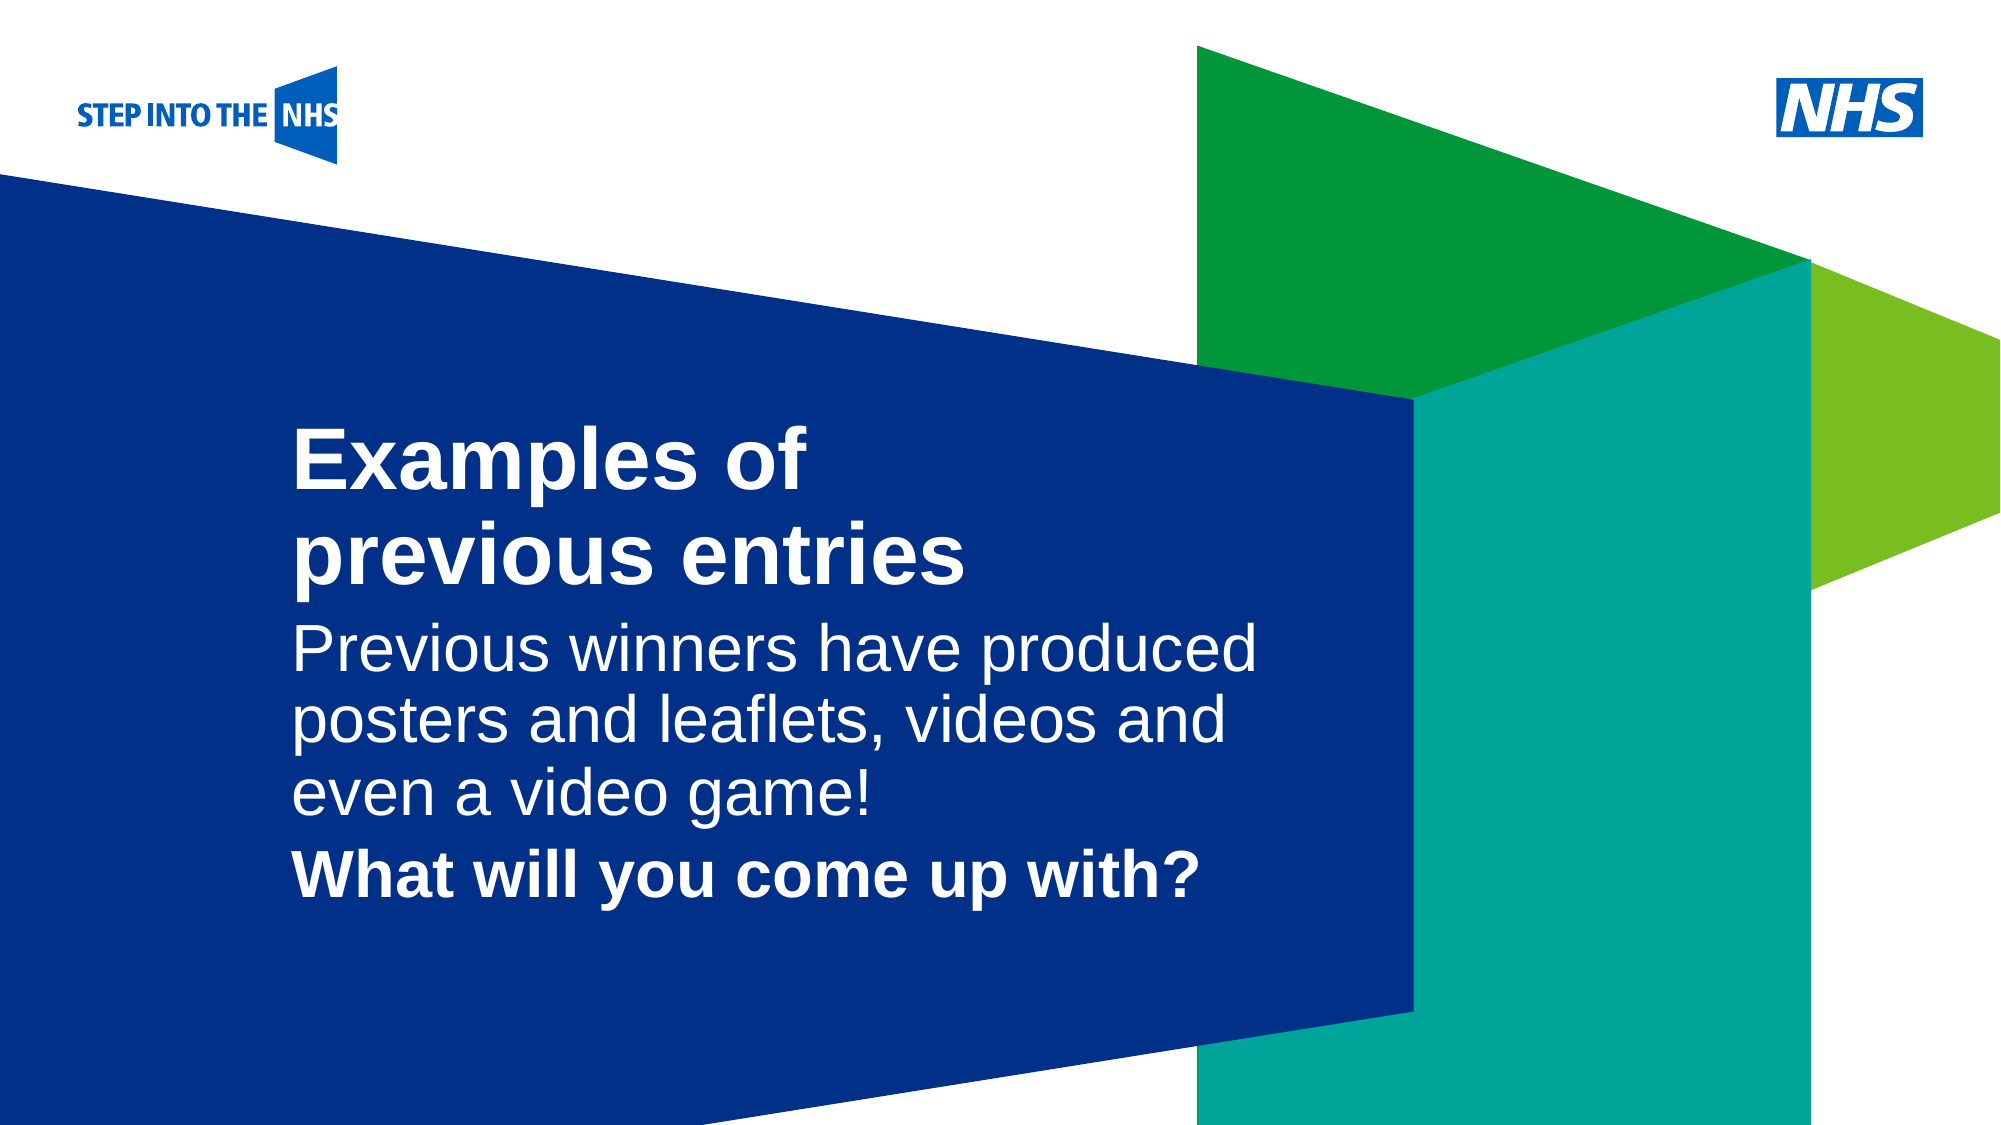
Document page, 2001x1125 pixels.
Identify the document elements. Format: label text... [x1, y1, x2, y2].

list Examples of previous entries Previous winners have produced posters and leaflets, videos and even a video game! What will you come up with? [291, 414, 1299, 907]
